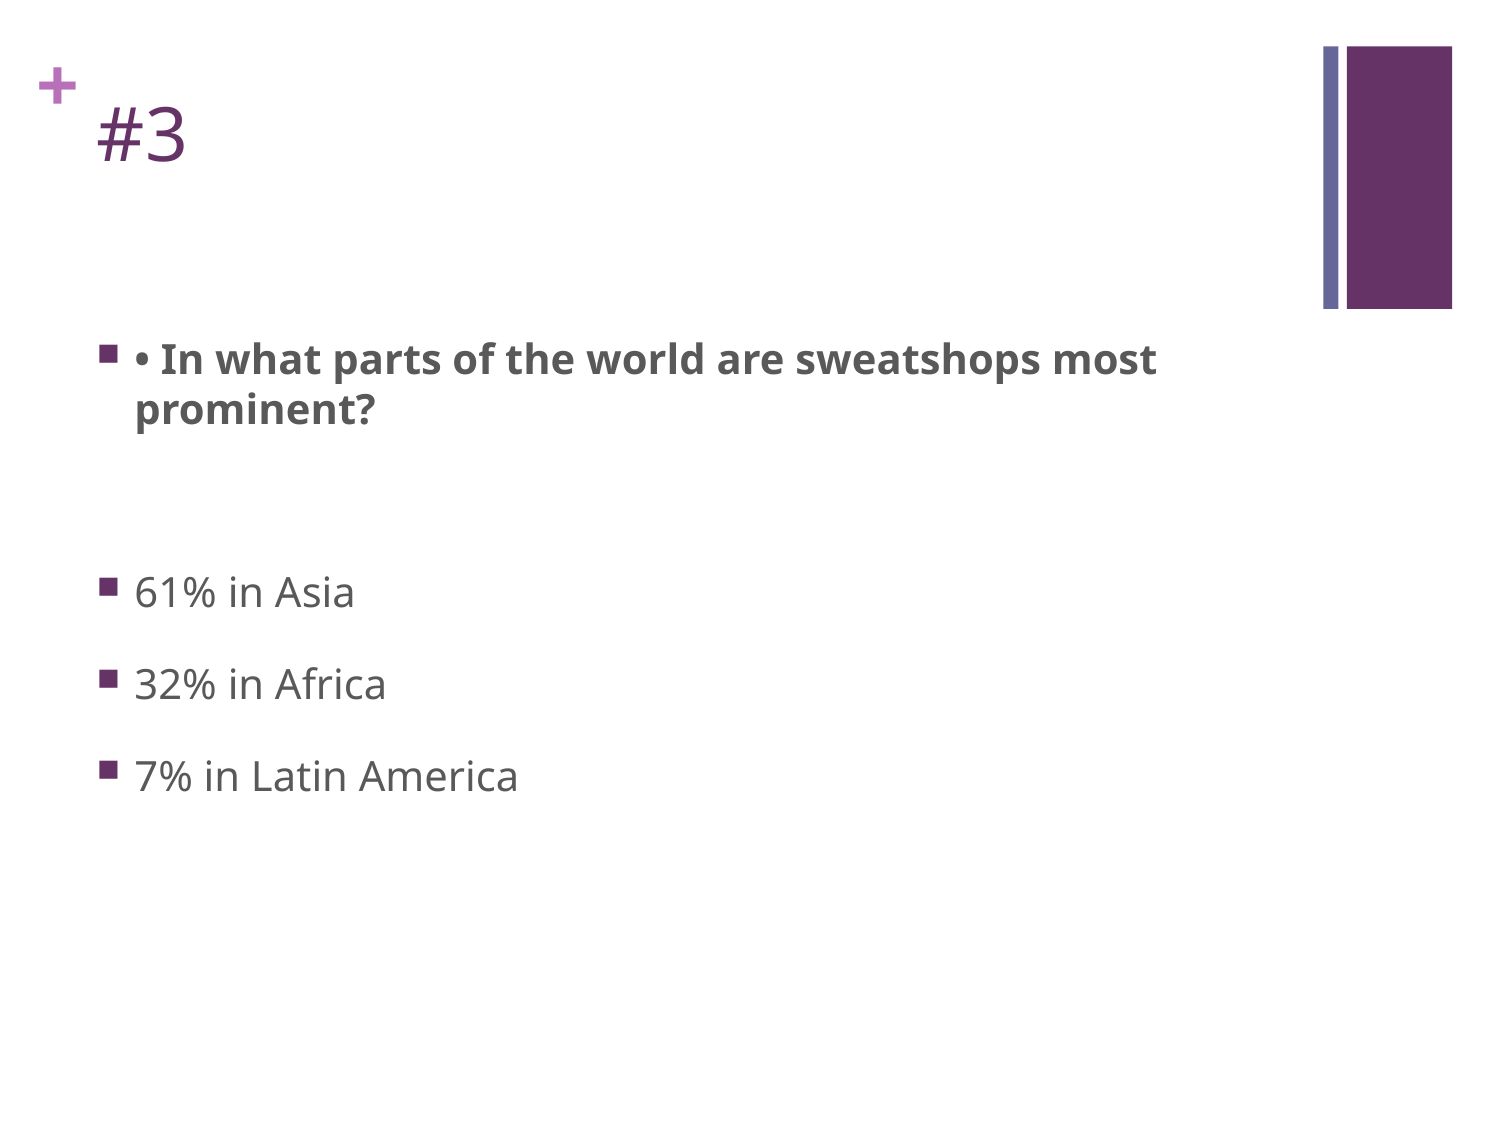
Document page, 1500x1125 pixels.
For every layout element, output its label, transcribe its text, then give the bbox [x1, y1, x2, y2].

list • In what parts of the world are sweatshops most prominent? 61% in Asia 32% in Africa 7% in Latin America [81, 324, 1322, 1005]
title #3 [81, 79, 1322, 263]
